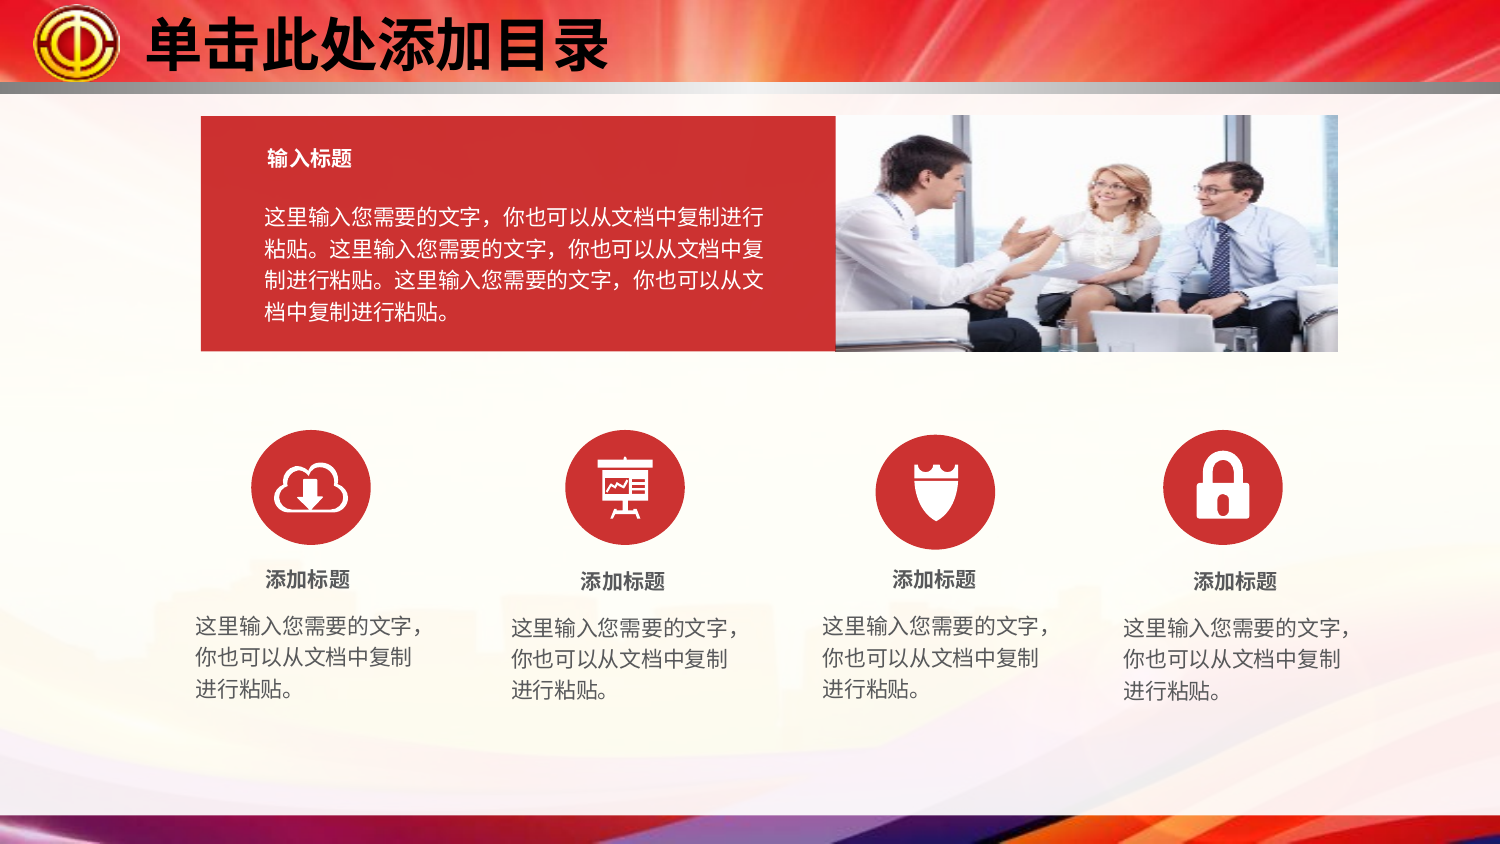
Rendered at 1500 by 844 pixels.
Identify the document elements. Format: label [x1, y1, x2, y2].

text_box [180, 558, 435, 711]
text_box [1163, 430, 1283, 545]
text_box [875, 434, 996, 550]
text_box [249, 138, 800, 334]
text_box [251, 430, 371, 545]
picture [0, 0, 1500, 82]
text_box [565, 430, 685, 545]
text_box [1108, 560, 1363, 713]
text_box [496, 560, 751, 713]
picture [0, 816, 1500, 844]
text_box [807, 559, 1062, 711]
text_box [200, 115, 837, 353]
picture [835, 115, 1338, 352]
